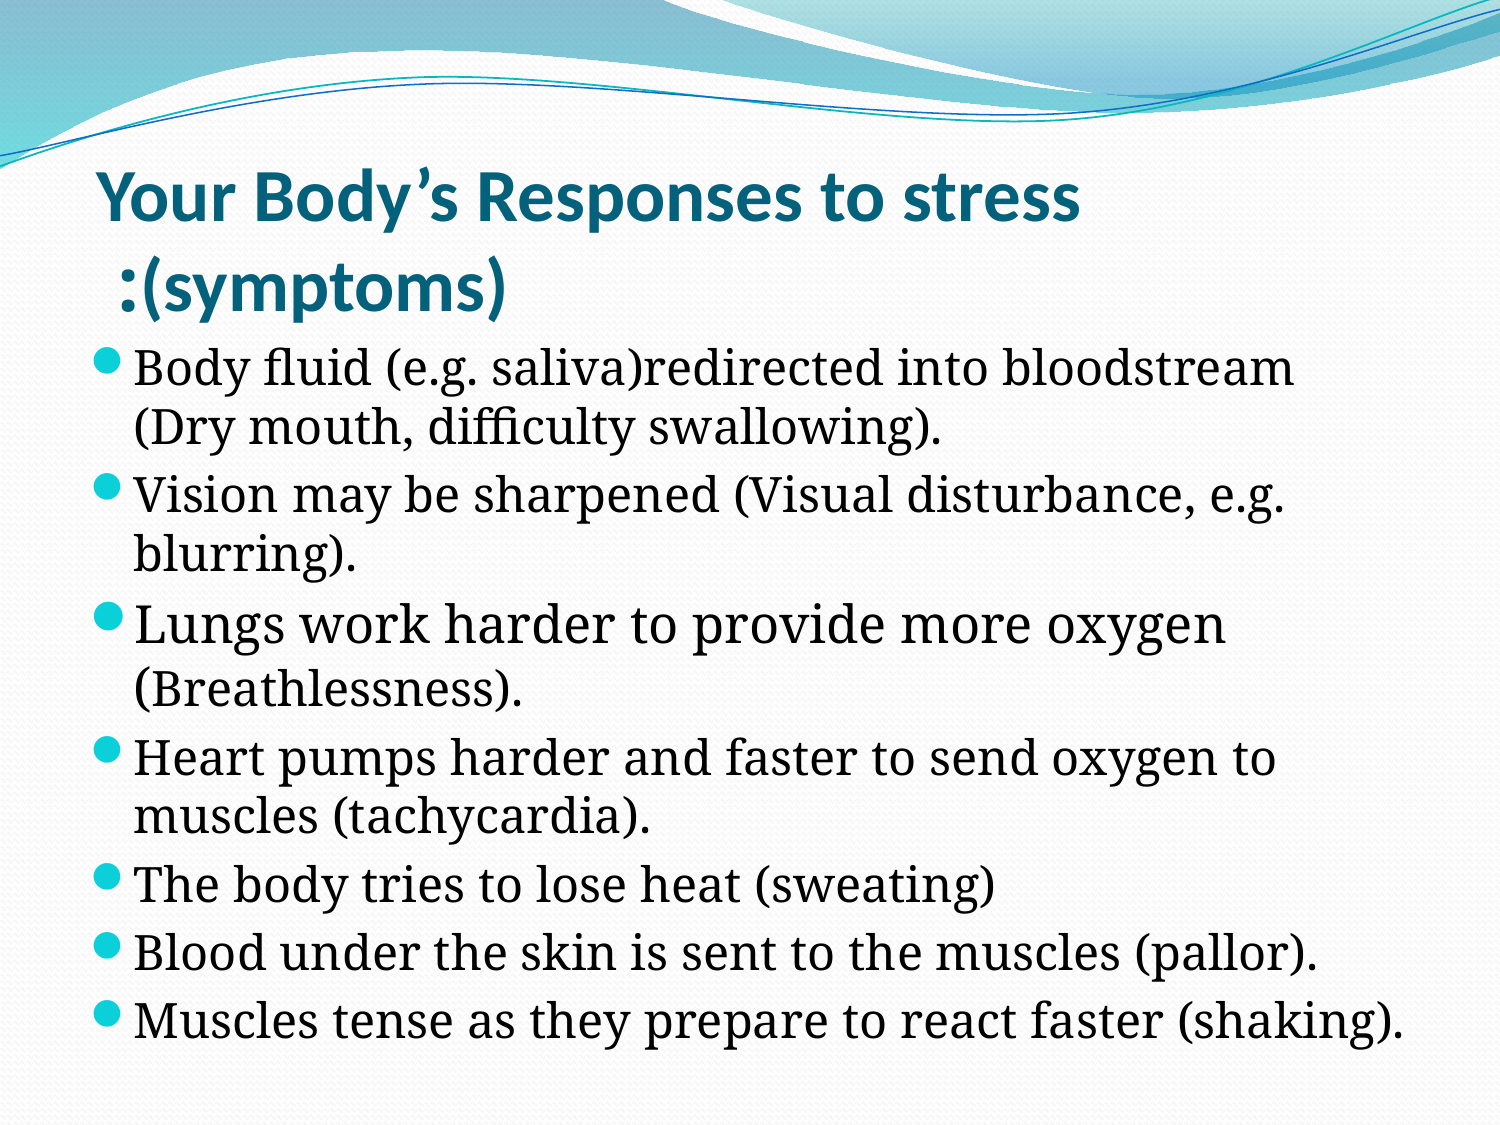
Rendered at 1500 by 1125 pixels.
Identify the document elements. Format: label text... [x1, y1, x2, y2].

list Body fluid (e.g. saliva)redirected into bloodstream (Dry mouth, difficulty swallowing). Vision may be sharpened (Visual disturbance, e.g. blurring). Lungs work harder to provide more oxygen (Breathlessness). Heart pumps harder and faster to send oxygen to muscles (tachycardia). The body tries to lose heat (sweating) Blood under the skin is sent to the muscles (pallor). Muscles tense as they prepare to react faster (shaking). [75, 329, 1425, 1094]
title Your Body’s Responses to stress (symptoms): [96, 138, 1447, 327]
